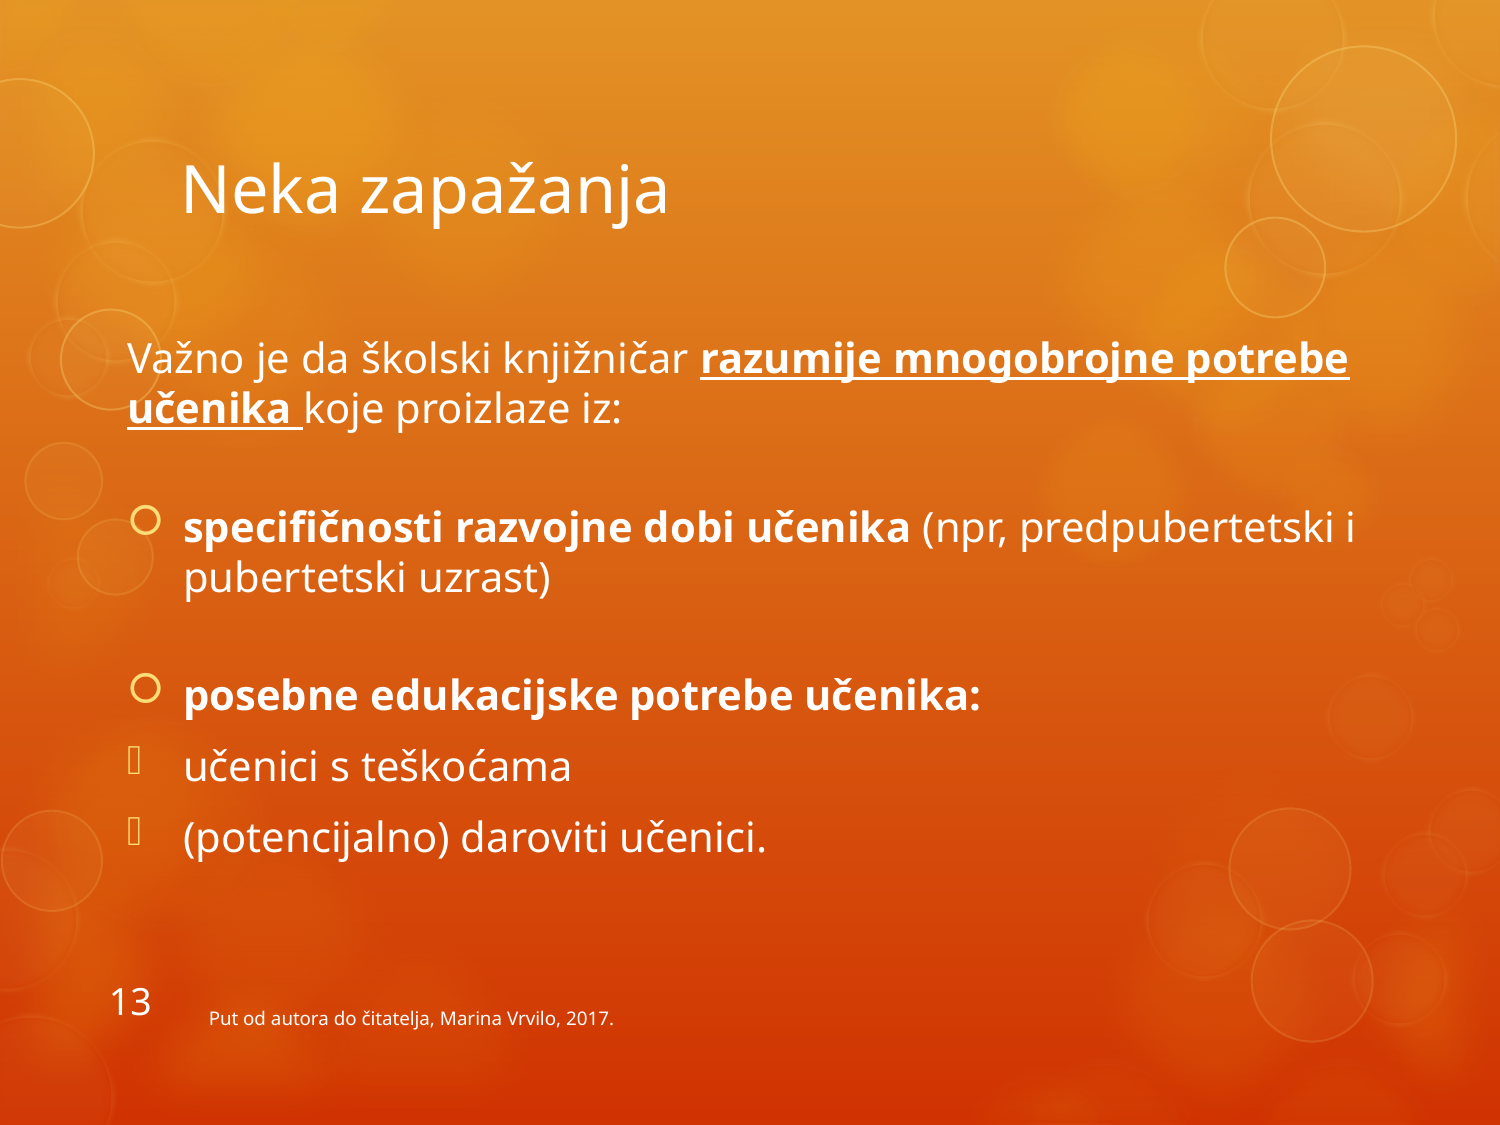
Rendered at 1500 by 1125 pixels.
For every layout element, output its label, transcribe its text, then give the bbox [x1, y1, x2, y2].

slide_number 13 [93, 976, 194, 1037]
footer Put od autora do čitatelja, Marina Vrvilo, 2017. [194, 976, 1056, 1037]
list Važno je da školski knjižničar razumije mnogobrojne potrebe učenika koje proizlaze iz: specifičnosti razvojne dobi učenika (npr, predpubertetski i pubertetski uzrast) posebne edukacijske potrebe učenika: učenici s teškoćama (potencijalno) daroviti učenici. [112, 296, 1447, 962]
title Neka zapažanja [165, 110, 1335, 263]
